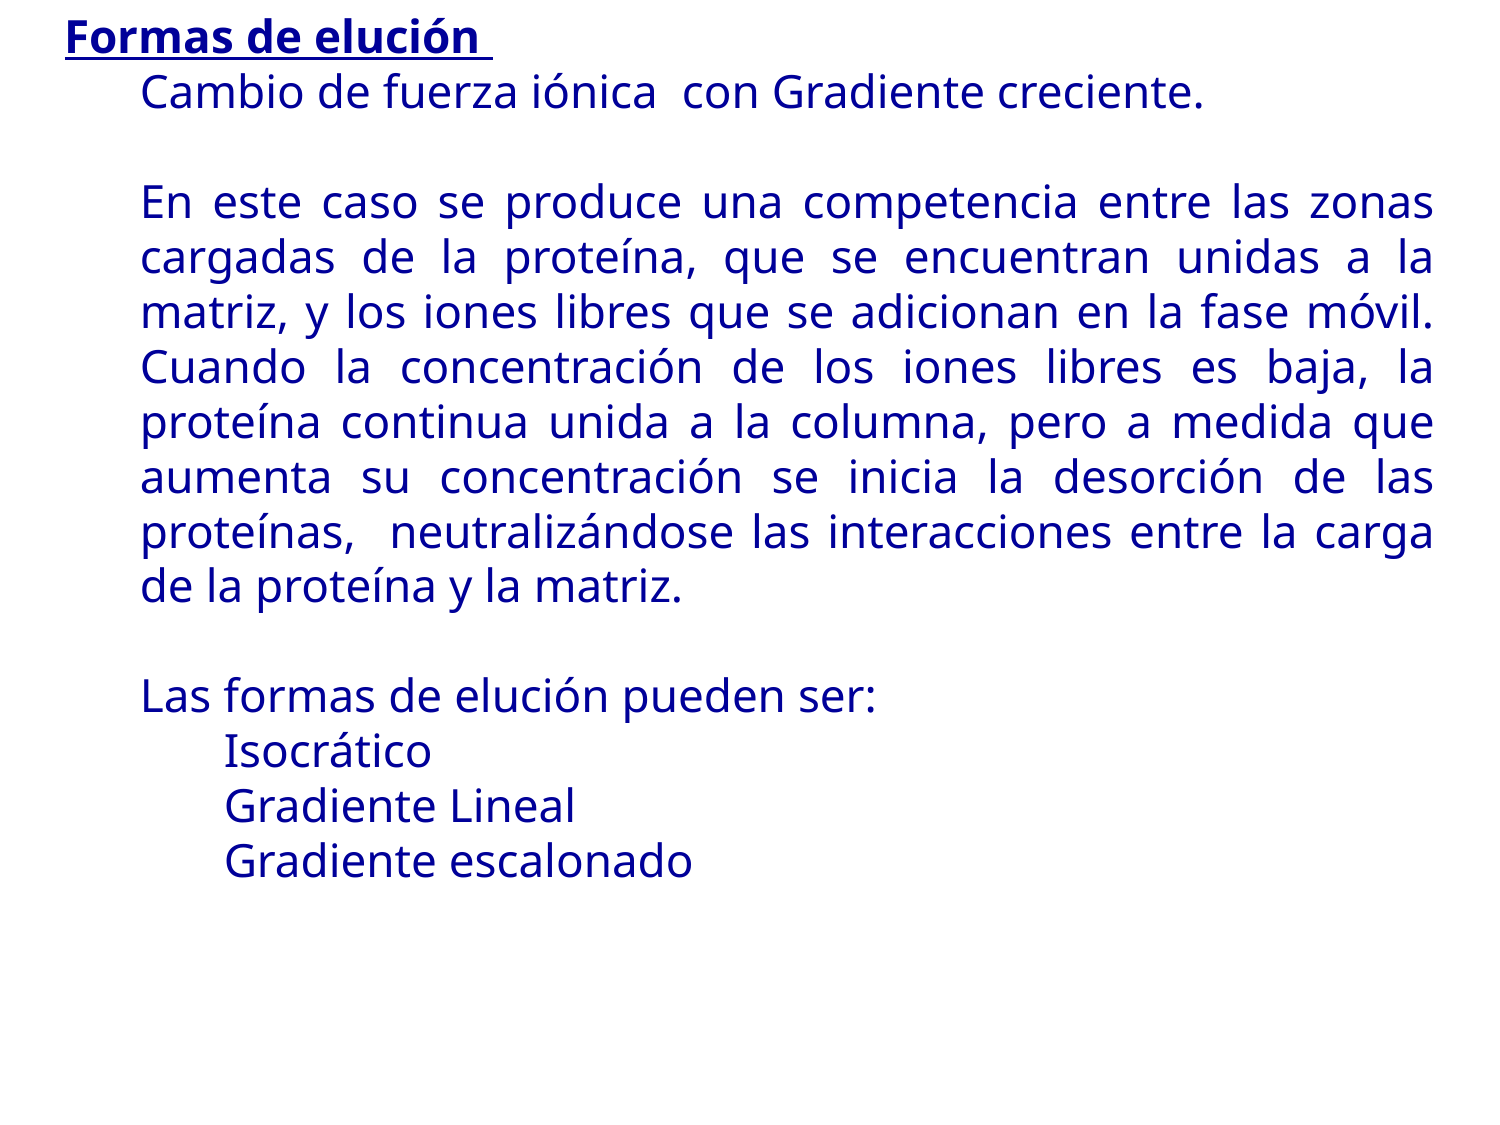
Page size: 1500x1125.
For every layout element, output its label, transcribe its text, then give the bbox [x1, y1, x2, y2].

text_box Formas de elución Cambio de fuerza iónica con Gradiente creciente. En este caso se produce una competencia entre las zonas cargadas de la proteína, que se encuentran unidas a la matriz, y los iones libres que se adicionan en la fase móvil. Cuando la concentración de los iones libres es baja, la proteína continua unida a la columna, pero a medida que aumenta su concentración se inicia la desorción de las proteínas, neutralizándose las interacciones entre la carga de la proteína y la matriz. Las formas de elución pueden ser: Isocrático Gradiente Lineal Gradiente escalonado [50, 0, 1450, 400]
